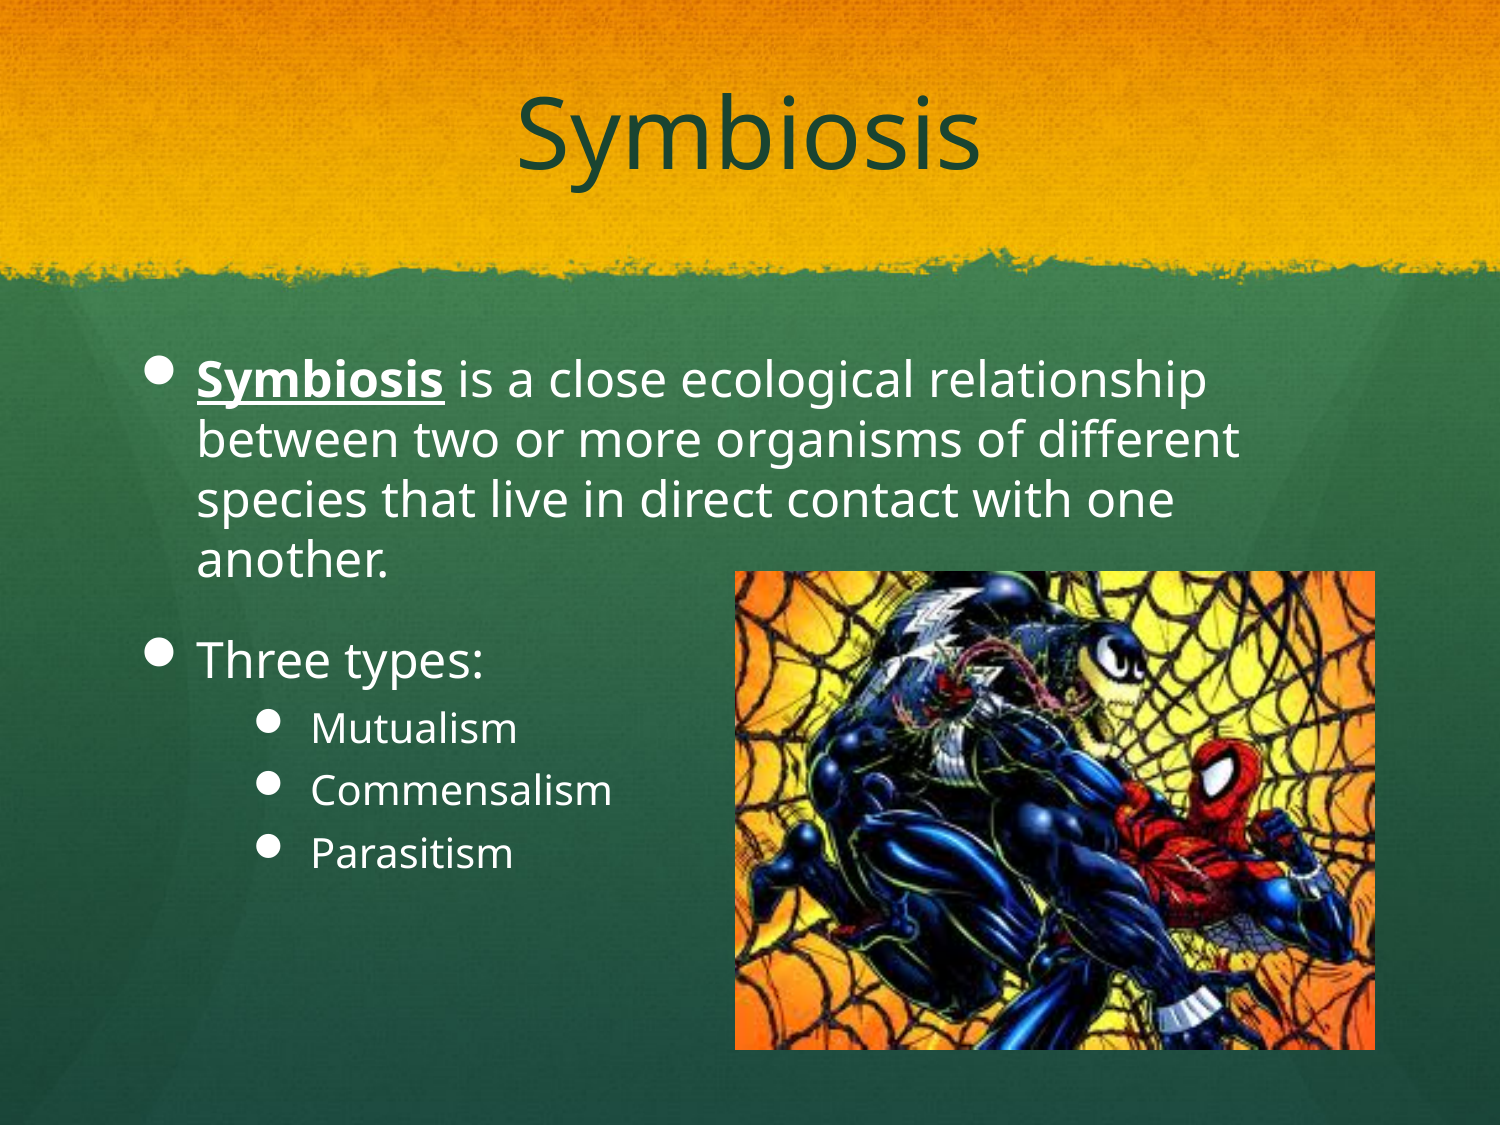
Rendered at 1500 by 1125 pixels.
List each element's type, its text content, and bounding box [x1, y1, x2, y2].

title Symbiosis [125, 13, 1375, 246]
list Symbiosis is a close ecological relationship between two or more organisms of different species that live in direct contact with one another. Three types: Mutualism Commensalism Parasitism [125, 339, 1375, 1026]
picture [0, 0, 1500, 1125]
